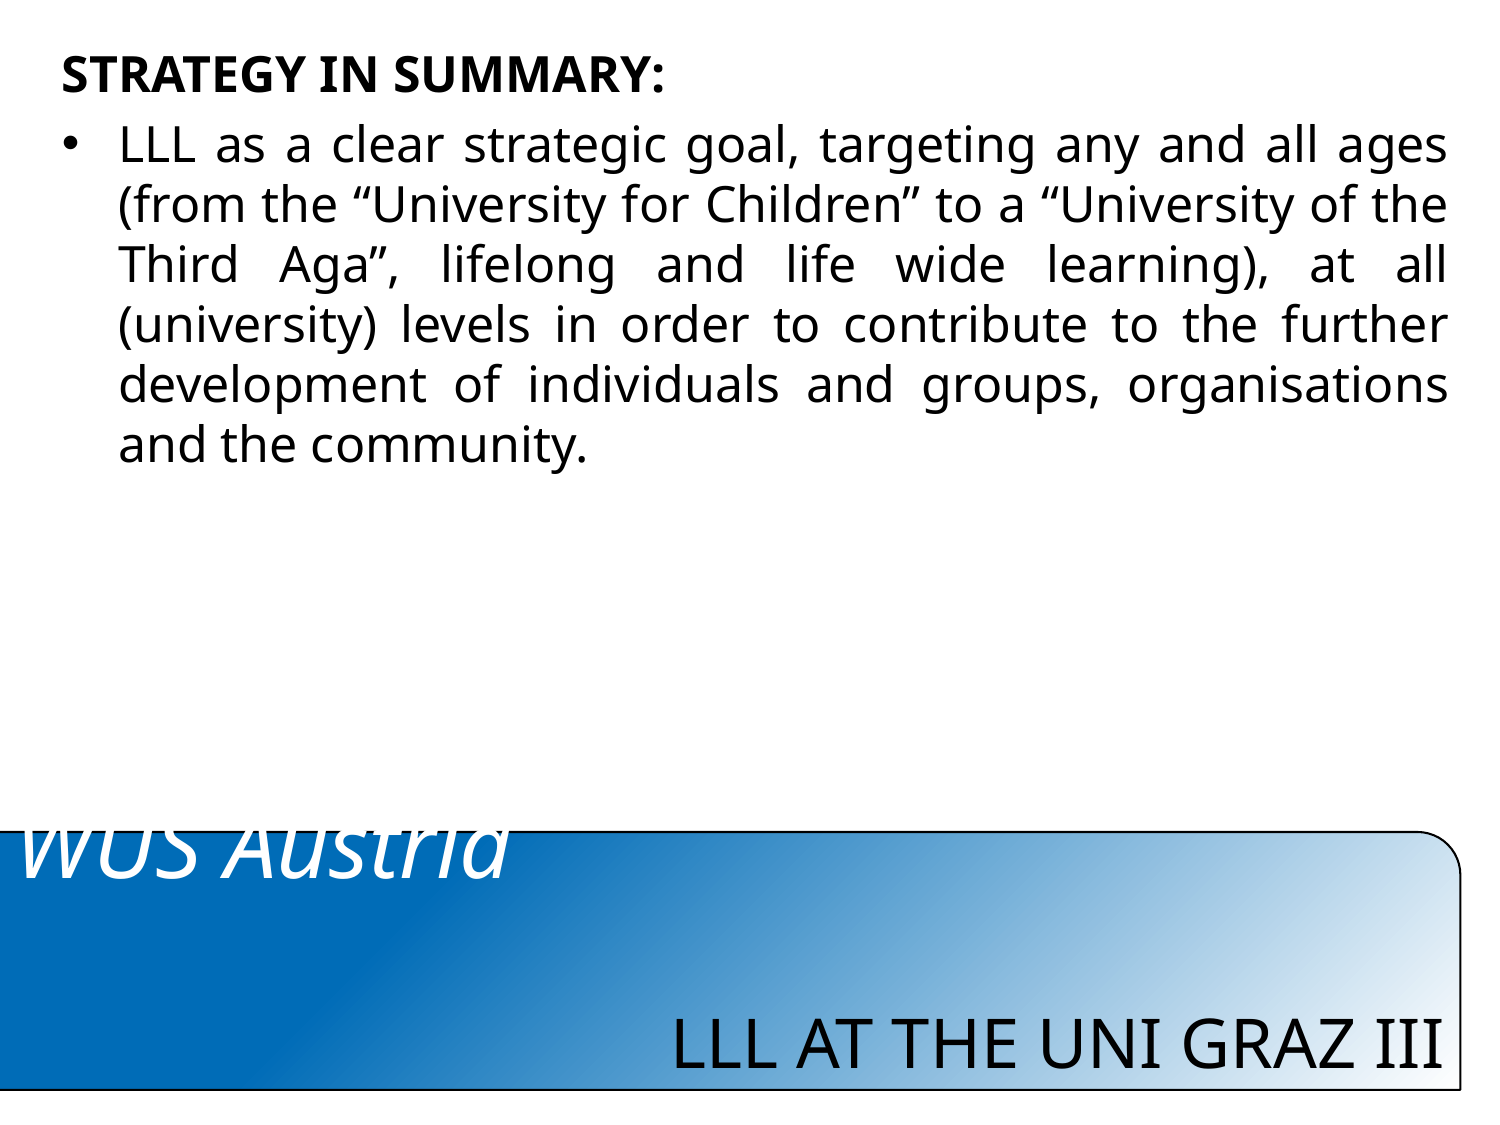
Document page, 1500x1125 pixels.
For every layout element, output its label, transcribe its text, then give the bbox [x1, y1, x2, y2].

title LLL AT THE UNI GRAZ III [338, 900, 1462, 1092]
list STRATEGY IN SUMMARY: LLL as a clear strategic goal, targeting any and all ages (from the “University for Children” to a “University of the Third Aga”, lifelong and life wide learning), at all (university) levels in order to contribute to the further development of individuals and groups, organisations and the community. [46, 34, 1466, 813]
